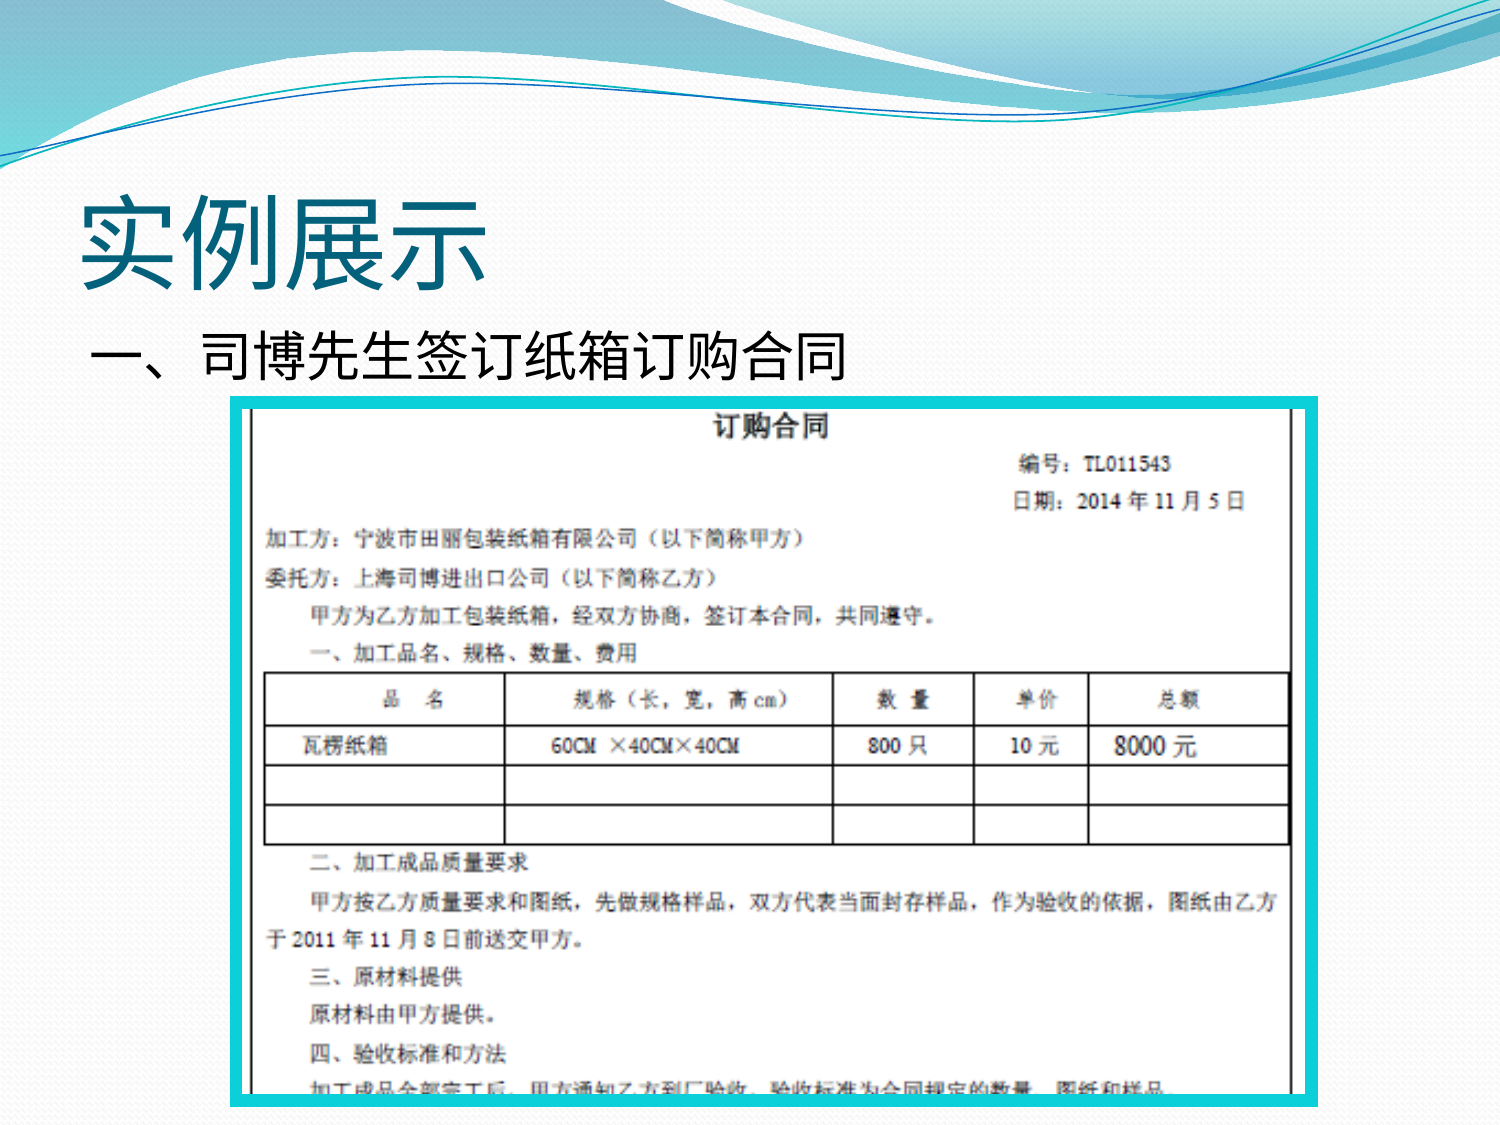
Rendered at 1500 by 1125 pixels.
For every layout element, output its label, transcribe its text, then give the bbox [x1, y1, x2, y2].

title 实例展示 [75, 115, 1425, 303]
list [241, 408, 1306, 1095]
list 一、司博先生签订纸箱订购合同 [75, 314, 1128, 1043]
